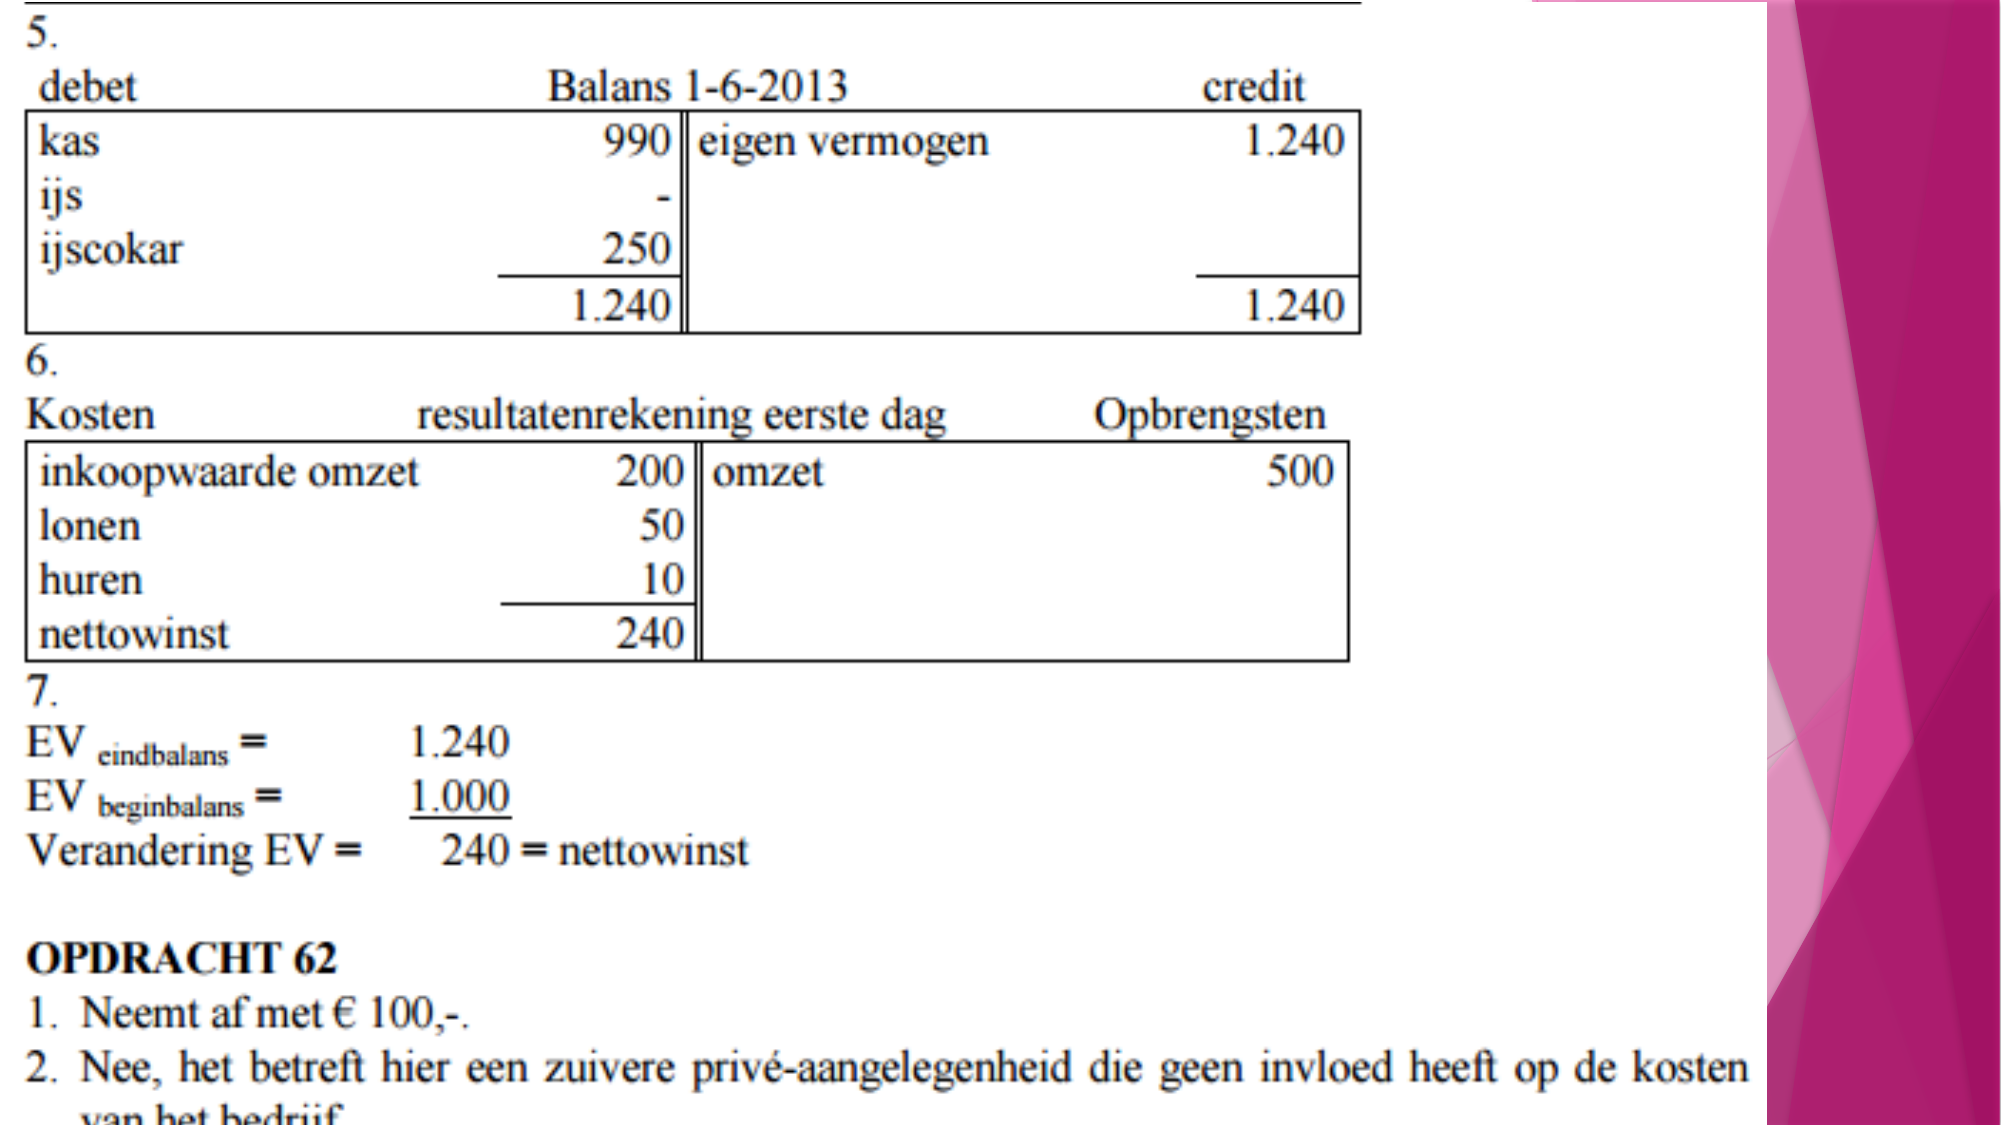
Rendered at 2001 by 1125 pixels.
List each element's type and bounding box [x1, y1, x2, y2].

picture [0, 2, 1767, 1125]
